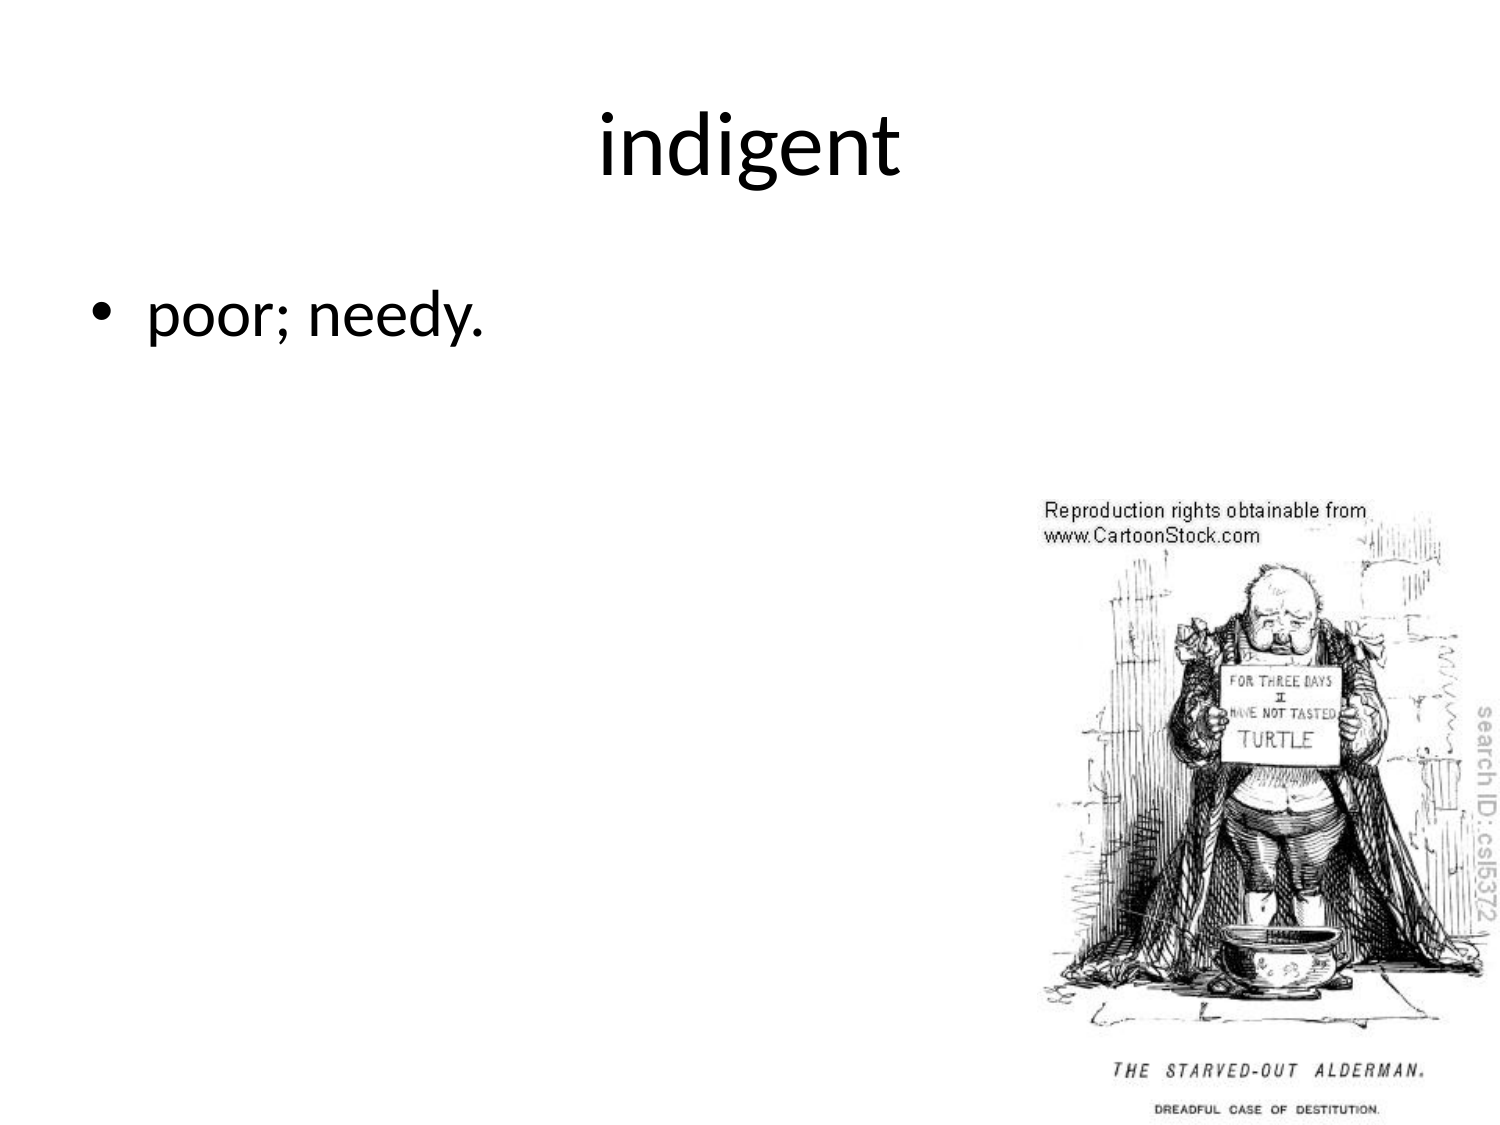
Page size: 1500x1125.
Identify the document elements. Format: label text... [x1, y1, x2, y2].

title indigent [75, 45, 1425, 233]
list poor; needy. [75, 262, 1425, 1005]
picture [1037, 499, 1500, 1125]
